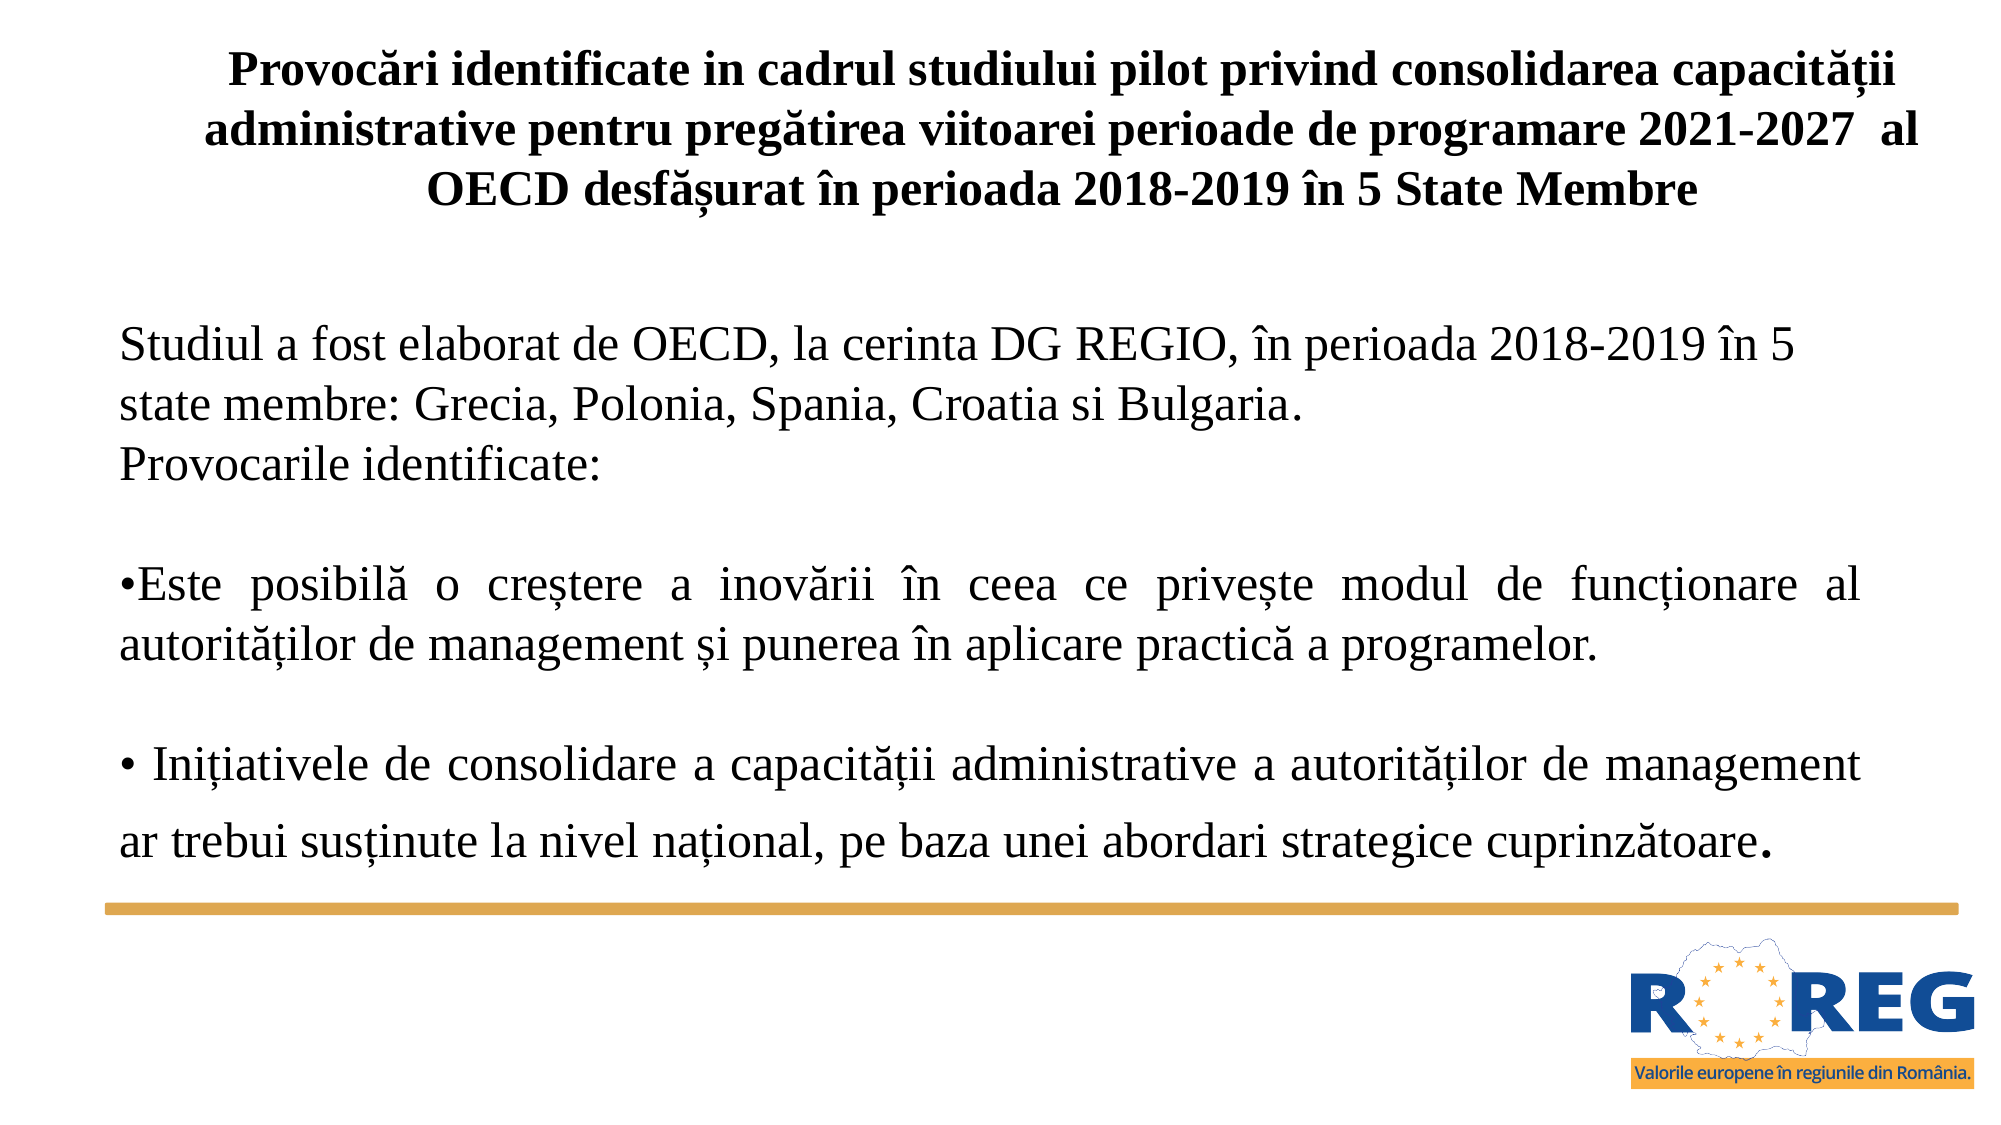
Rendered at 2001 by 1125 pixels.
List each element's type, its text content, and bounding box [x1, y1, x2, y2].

text_box Studiul a fost elaborat de OECD, la cerinta DG REGIO, în perioada 2018-2019 în 5 state membre: Grecia, Polonia, Spania, Croatia si Bulgaria. Provocarile identificate: •Este posibilă o creștere a inovării în ceea ce privește modul de funcționare al autorităților de management și punerea în aplicare practică a programelor. • Inițiativele de consolidare a capacității administrative a autorităților de management ar trebui susținute la nivel național, pe baza unei abordari strategice cuprinzătoare. [104, 302, 1879, 878]
picture [1618, 908, 1990, 1097]
text_box Provocări identificate in cadrul studiului pilot privind consolidarea capacității administrative pentru pregătirea viitoarei perioade de programare 2021-2027 al OECD desfășurat în perioada 2018-2019 în 5 State Membre [135, 28, 1990, 223]
text_box [104, 902, 1959, 916]
